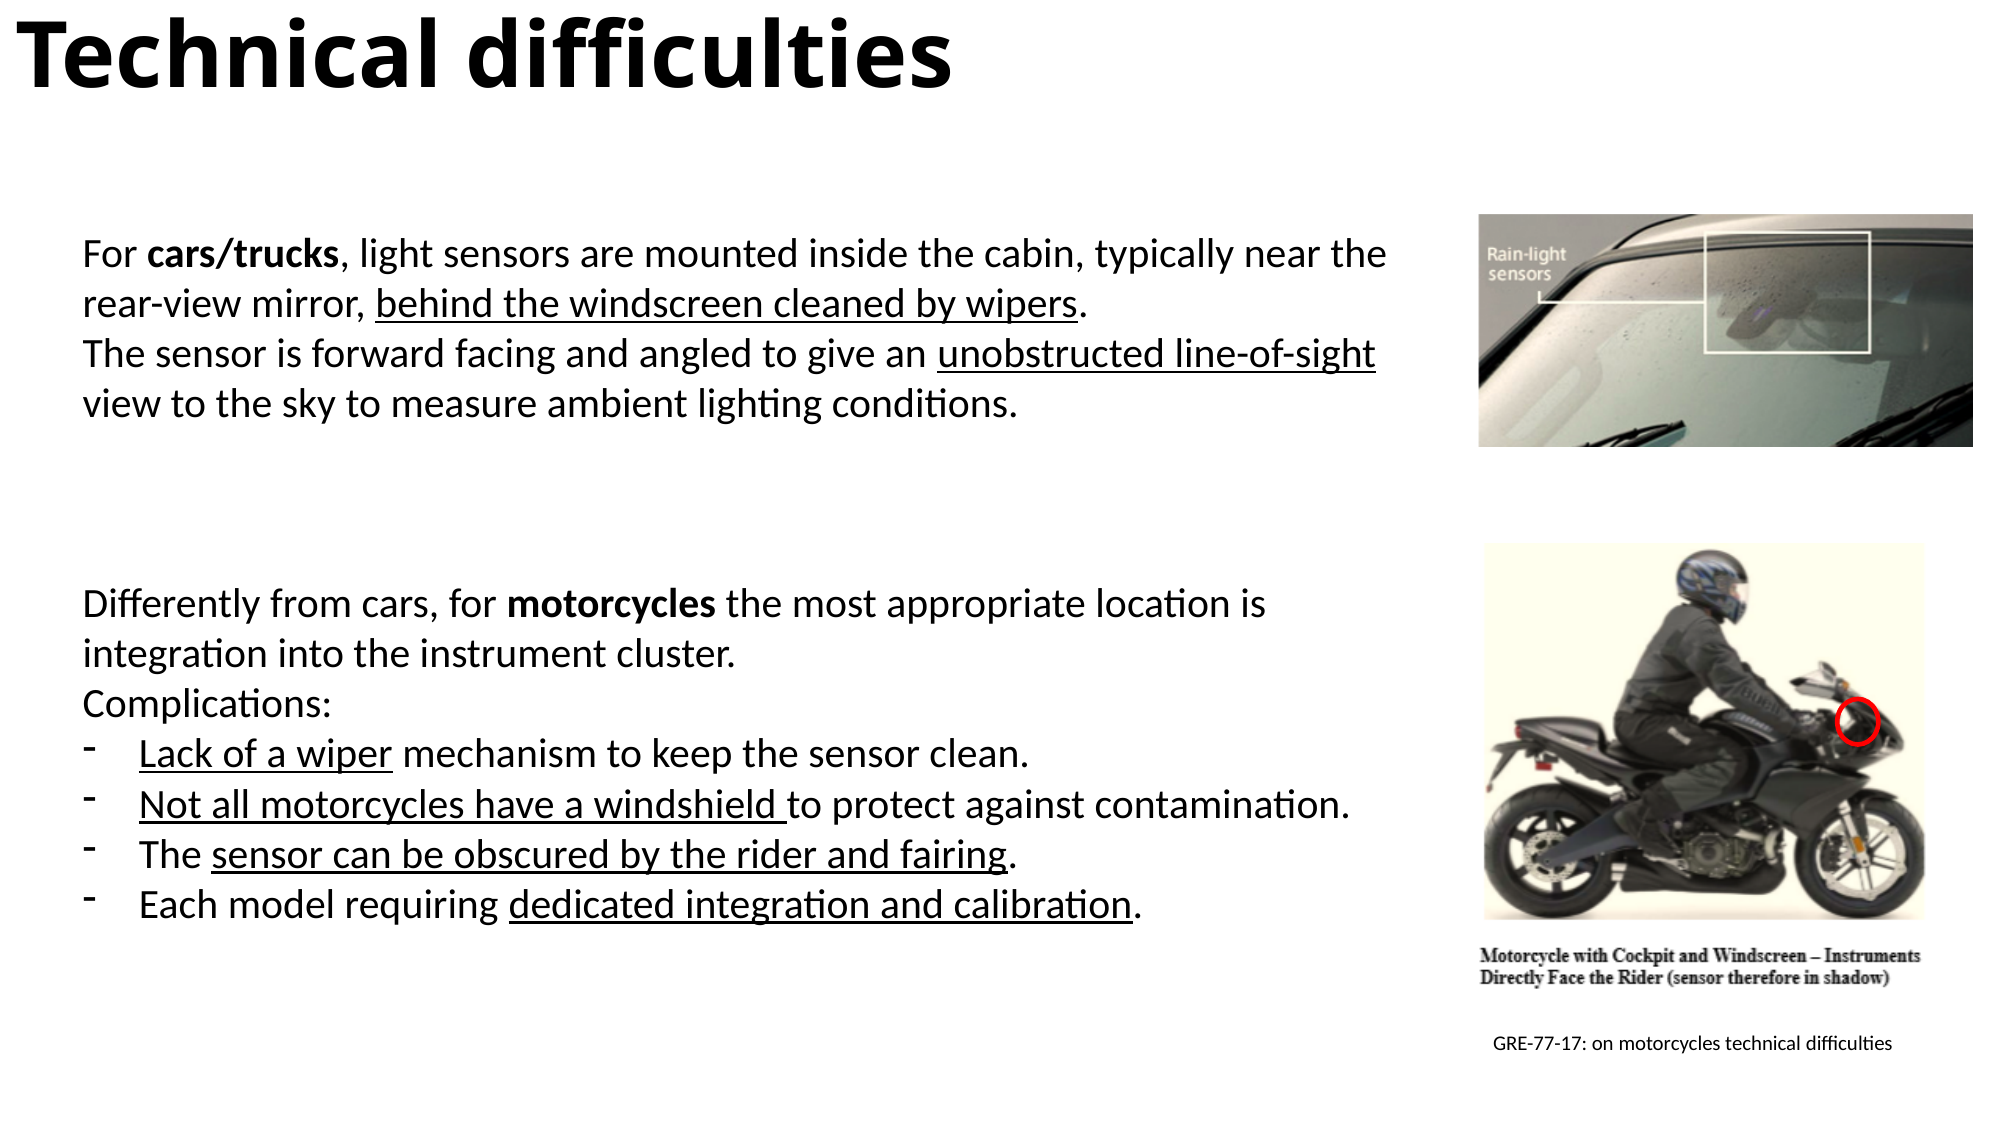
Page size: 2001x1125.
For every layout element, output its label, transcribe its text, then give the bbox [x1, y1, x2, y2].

text_box For cars/trucks, light sensors are mounted inside the cabin, typically near the rear-view mirror, behind the windscreen cleaned by wipers. The sensor is forward facing and angled to give an unobstructed line-of-sight view to the sky to measure ambient lighting conditions. Differently from cars, for motorcycles the most appropriate location is integration into the instrument cluster. Complications: Lack of a wiper mechanism to keep the sensor clean. Not all motorcycles have a windshield to protect against contamination. The sensor can be obscured by the rider and fairing. Each model requiring dedicated integration and calibration. [67, 168, 1462, 984]
title Technical difficulties [0, 0, 2000, 117]
picture [1474, 213, 1973, 447]
text_box GRE-77-17: on motorcycles technical difficulties [1478, 1022, 1908, 1063]
picture [1475, 543, 1932, 992]
